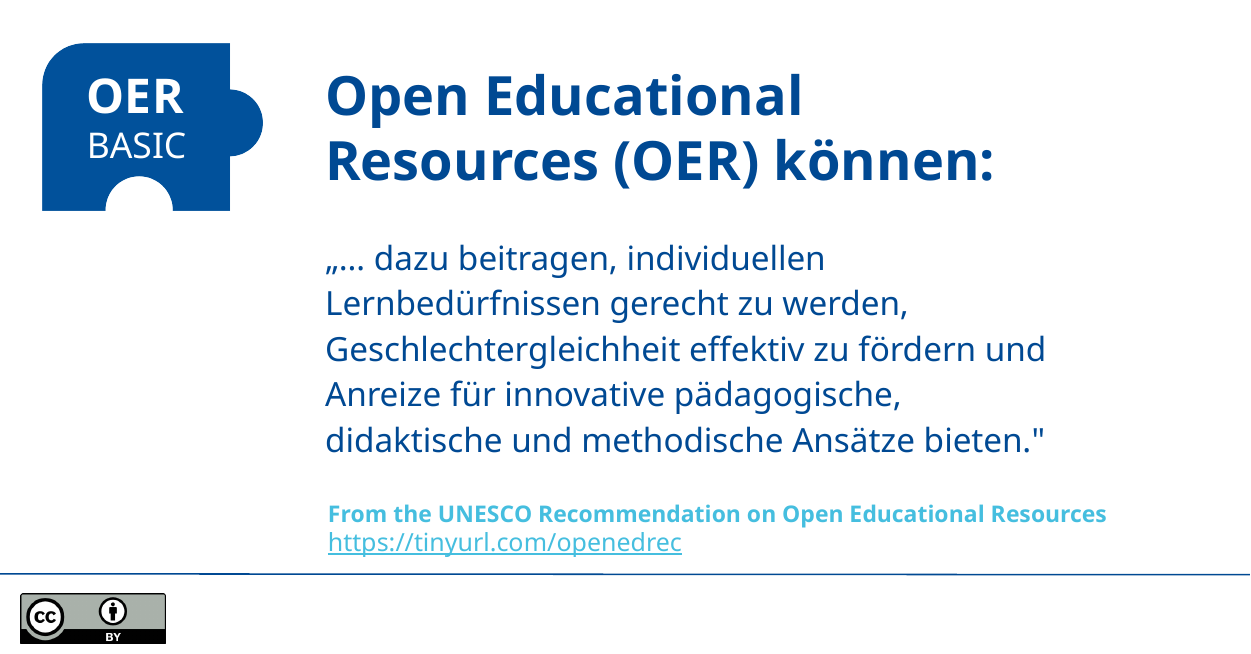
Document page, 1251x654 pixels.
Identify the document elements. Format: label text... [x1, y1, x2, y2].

text_box From the UNESCO Recommendation on Open Educational Resources https://tinyurl.com/openedrec [312, 484, 1250, 572]
picture [20, 592, 166, 645]
text_box OER BASIC [266, 50, 410, 181]
text_box Open Educational Resources (OER) können: [312, 49, 1039, 204]
text_box [0, 582, 1250, 654]
picture [41, 43, 263, 212]
text_box „… dazu beitragen, individuellen Lernbedürfnissen gerecht zu werden, Geschlechtergleichheit effektiv zu fördern und Anreize für innovative pädagogische, didaktische und methodische Ansätze bieten." [312, 219, 1091, 471]
